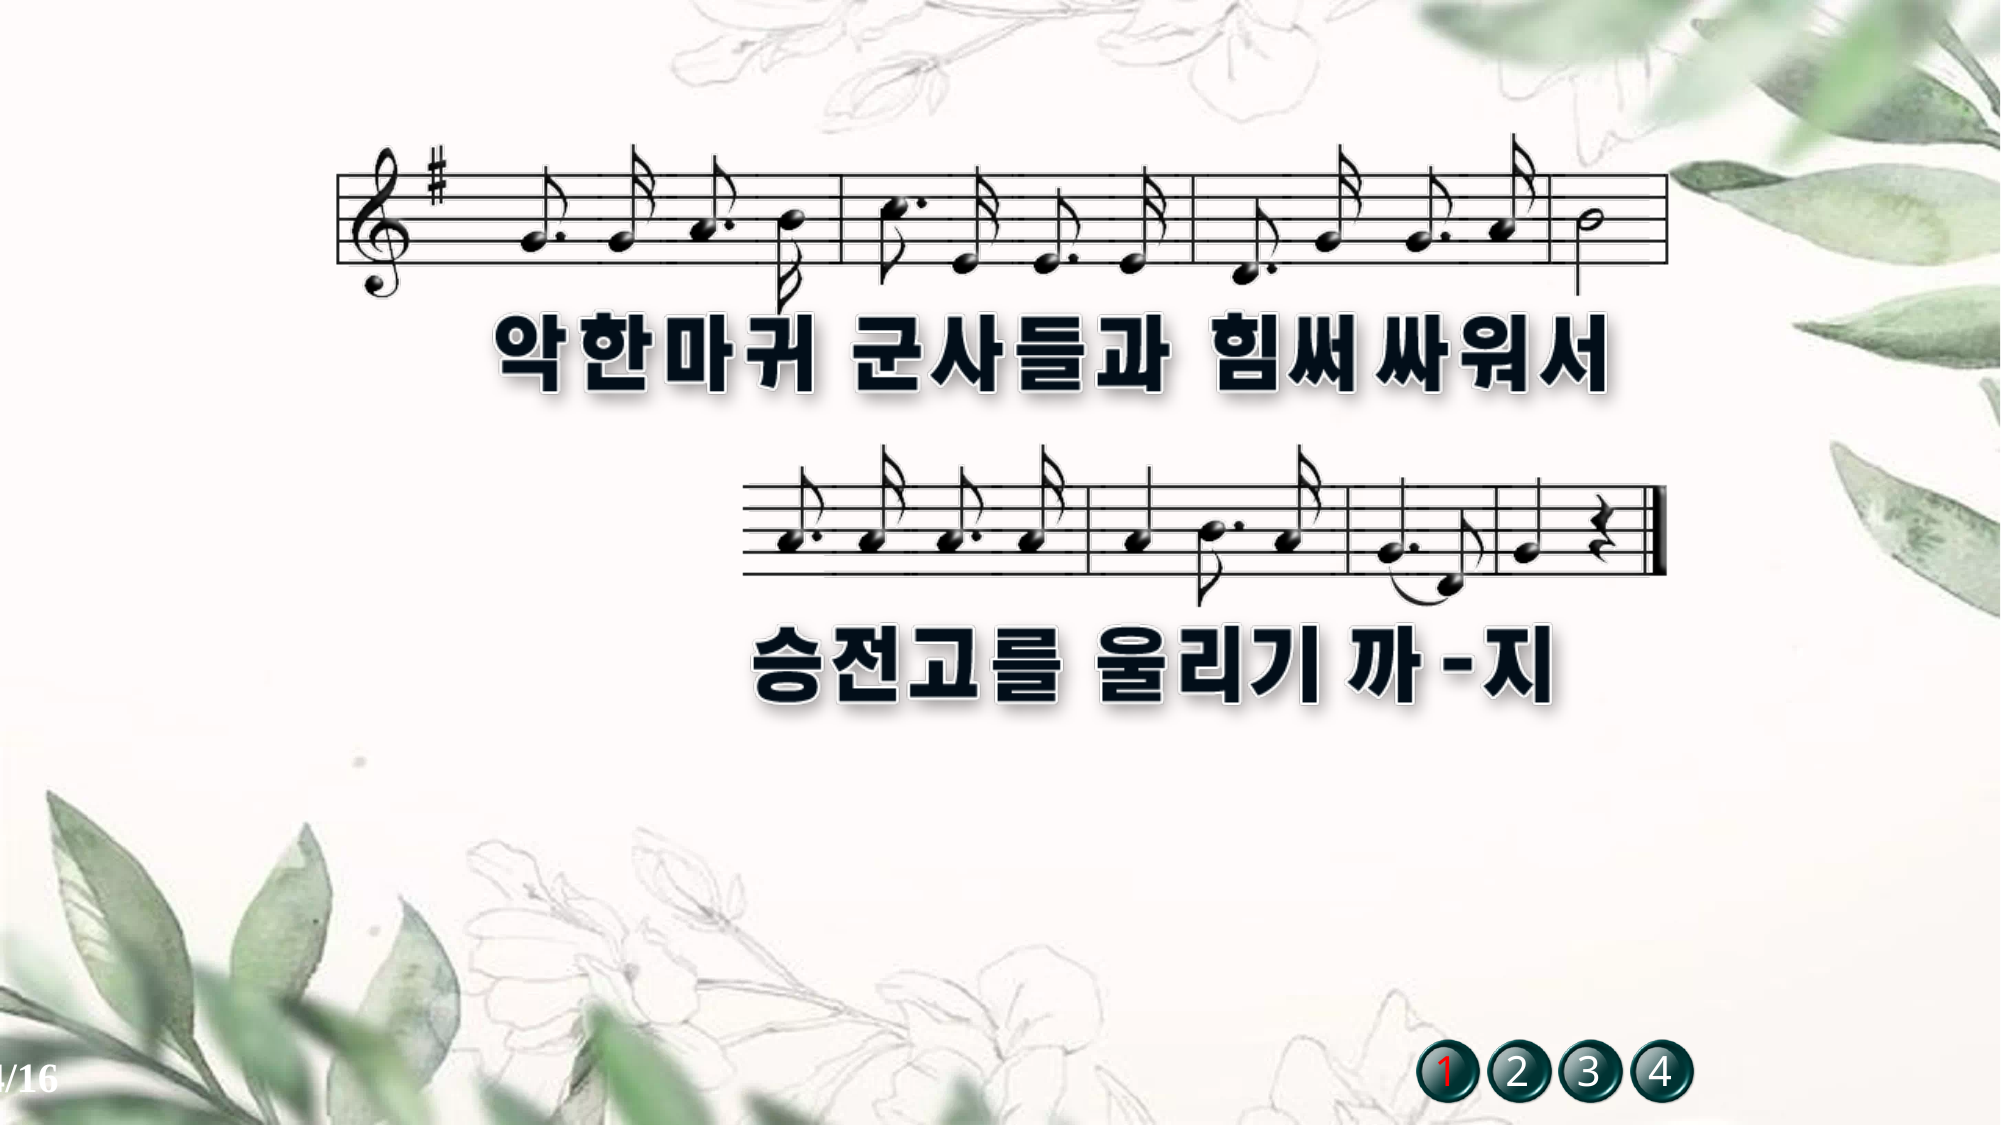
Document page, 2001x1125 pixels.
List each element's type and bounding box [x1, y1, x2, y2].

text_box [1555, 1035, 1626, 1106]
picture [0, 0, 2001, 1125]
text_box [1627, 1035, 1697, 1106]
text_box [1413, 1035, 1484, 1106]
text_box [1484, 1035, 1555, 1106]
